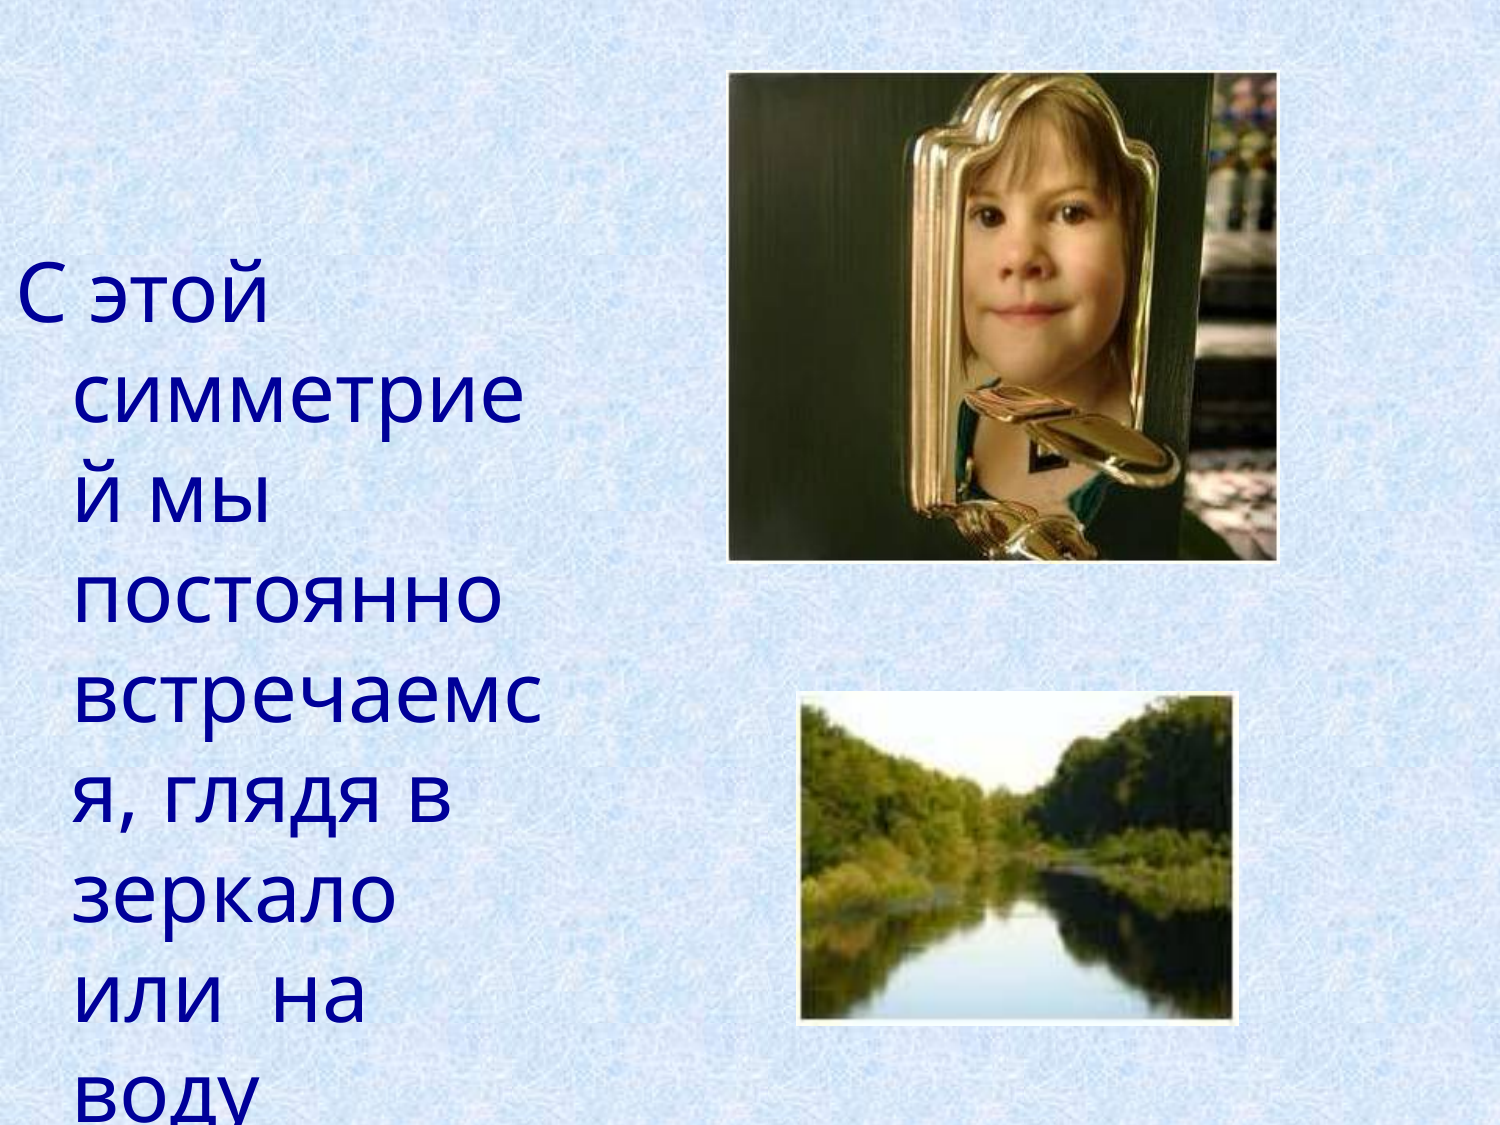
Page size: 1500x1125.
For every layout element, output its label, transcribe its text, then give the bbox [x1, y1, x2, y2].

list С этой симметрией мы постоянно встречаемся, глядя в зеркало или на воду [0, 231, 569, 917]
picture [0, 0, 1500, 1125]
